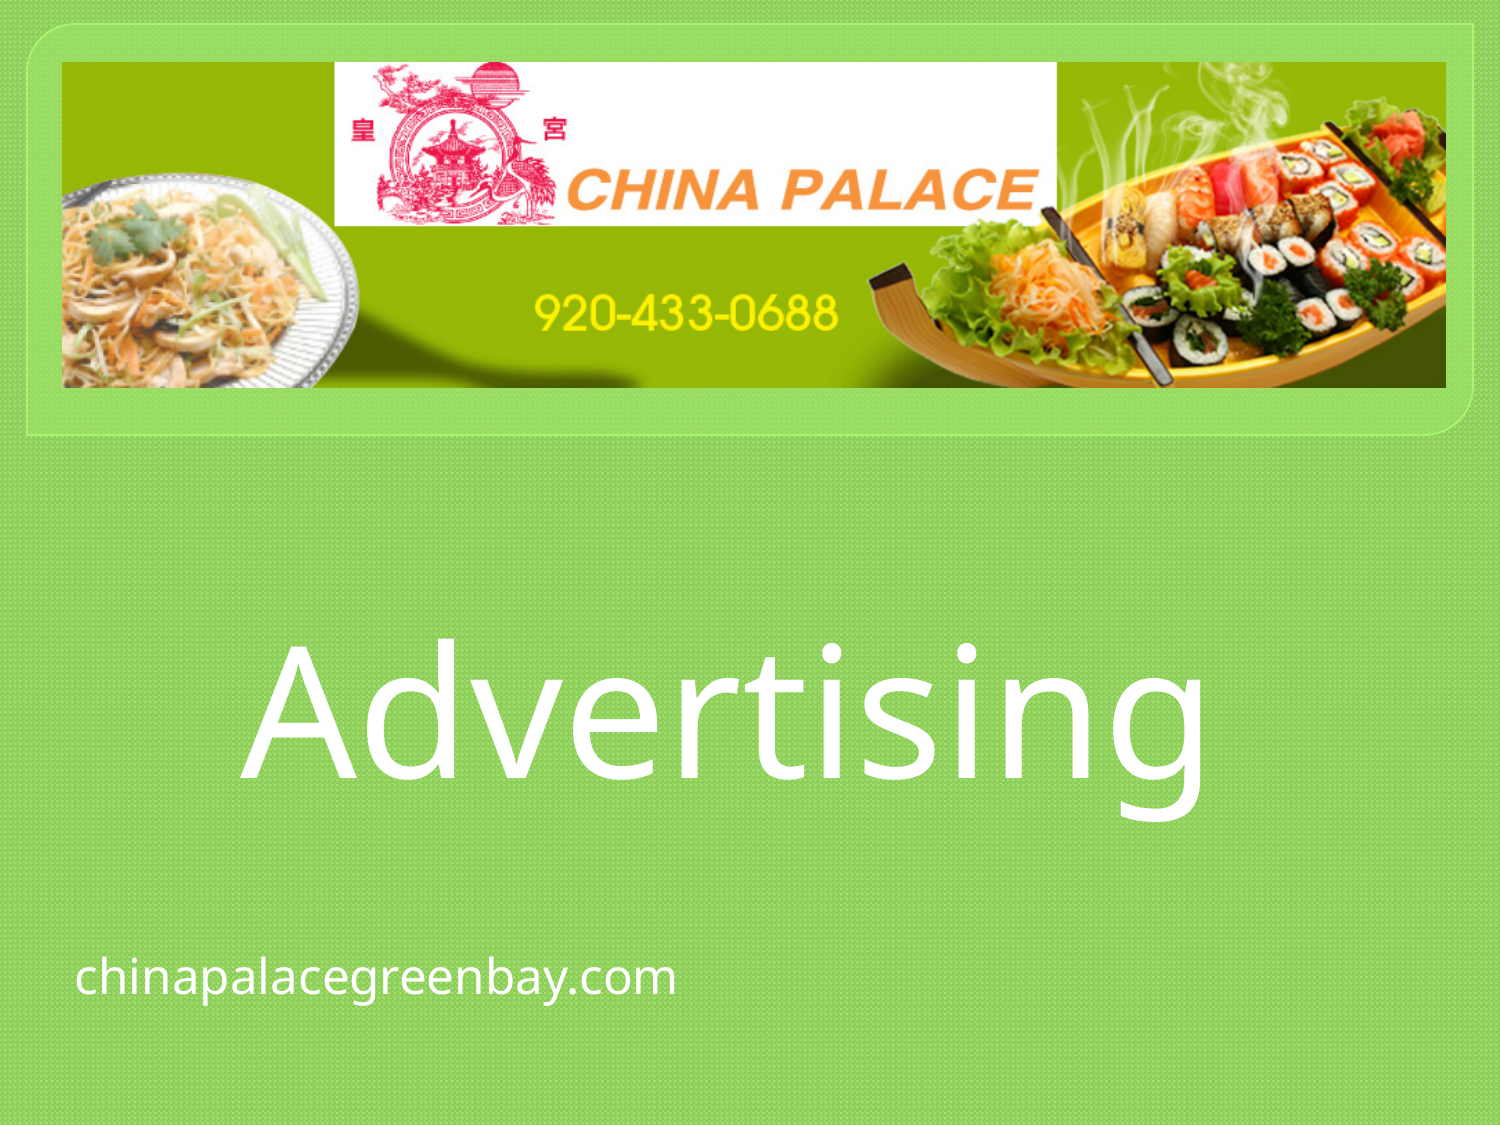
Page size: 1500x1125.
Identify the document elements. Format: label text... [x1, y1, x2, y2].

subtitle chinapalacegreenbay.com [37, 937, 750, 1073]
picture [62, 62, 1446, 388]
text_box Advertising [99, 587, 1375, 823]
